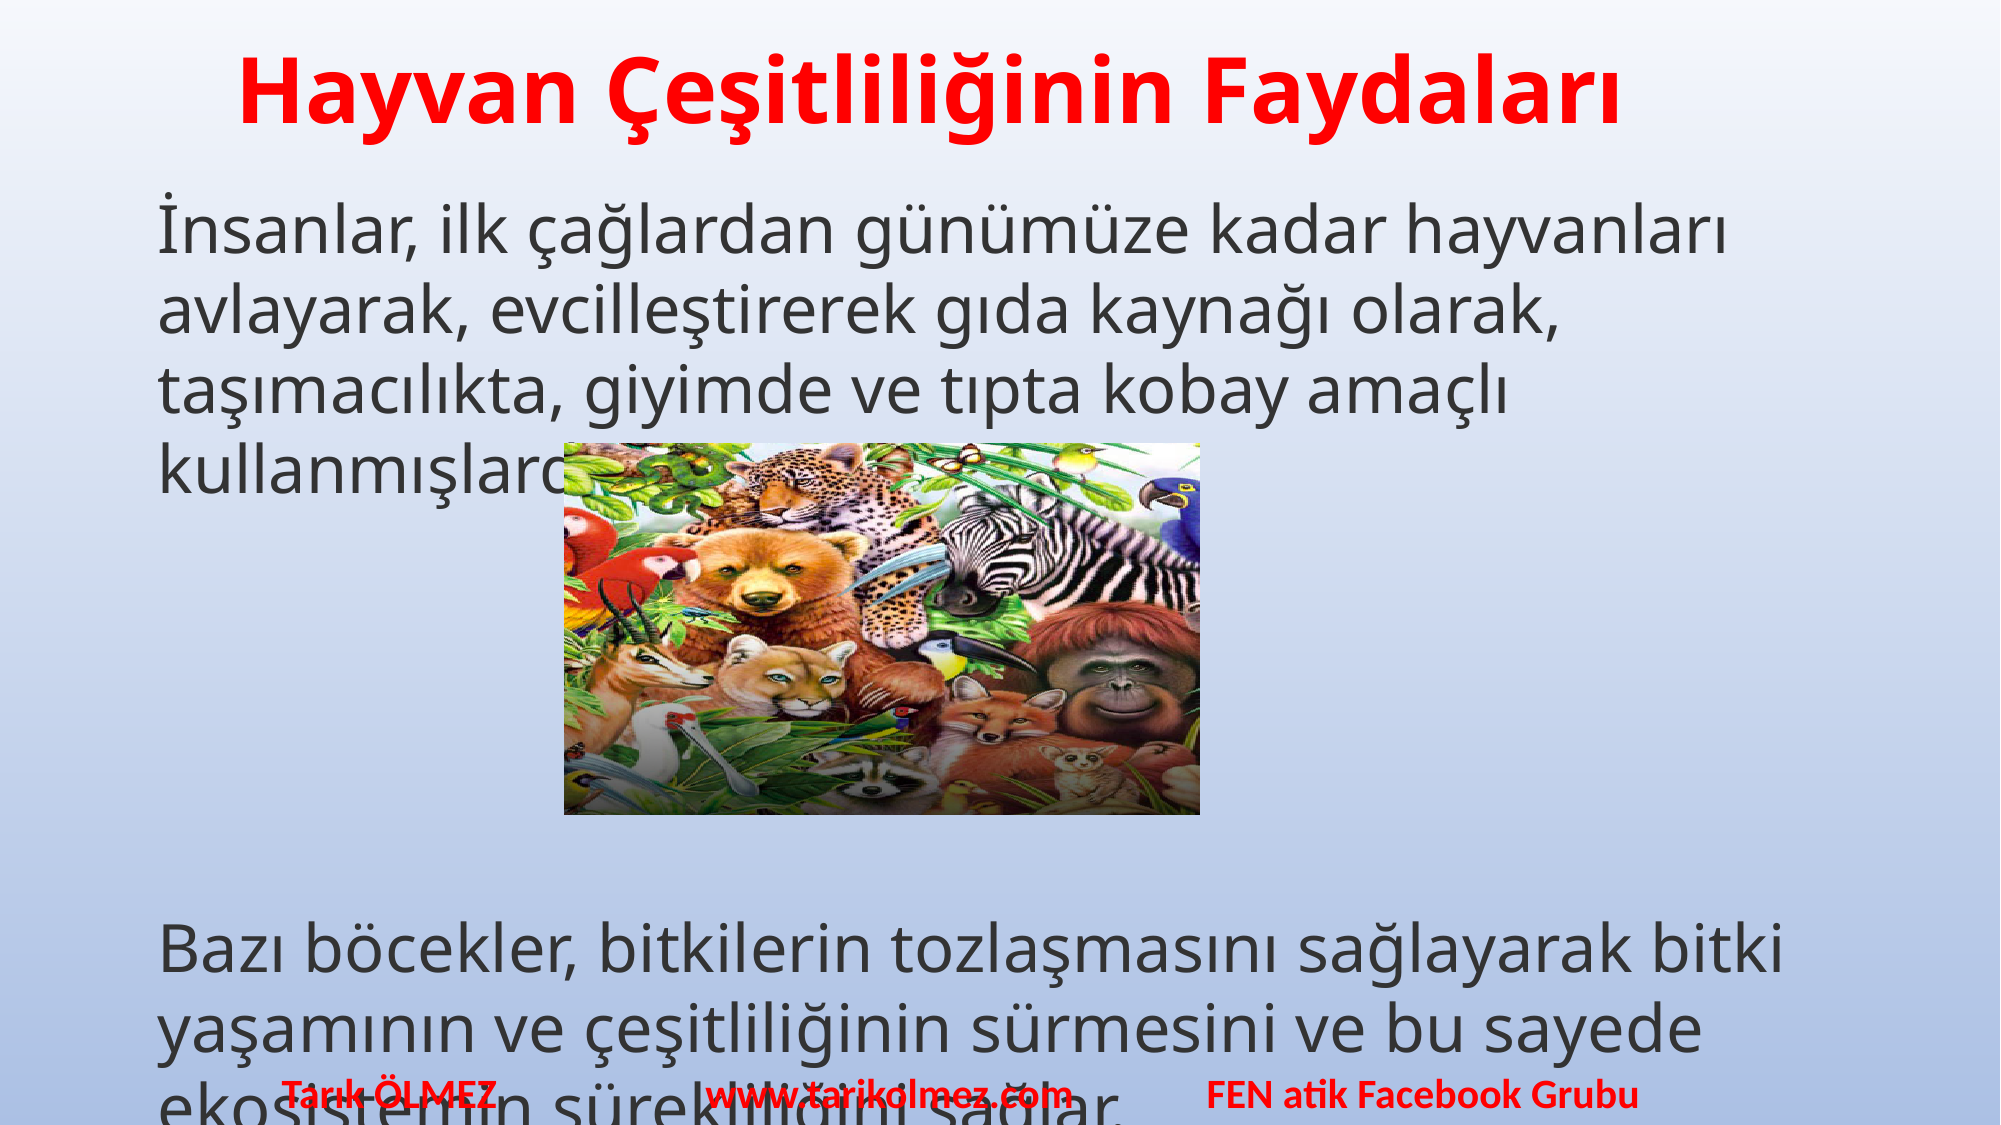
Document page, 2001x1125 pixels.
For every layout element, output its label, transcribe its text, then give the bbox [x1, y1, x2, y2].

picture [564, 443, 1200, 815]
text_box Tarık ÖLMEZ www.tarikolmez.com FEN atik Facebook Grubu [236, 1059, 1686, 1125]
text_box Hayvan Çeşitliliğinin Faydaları İnsanlar, ilk çağlardan günümüze kadar hayvanları avlayarak, evcilleştirerek gıda kaynağı olarak, taşımacılıkta, giyimde ve tıpta kobay amaçlı kullanmışlardır. Bazı böcekler, bitkilerin tozlaşmasını sağlayarak bitki yaşamının ve çeşitliliğinin sürmesini ve bu sayede ekosistemin sürekliliğini sağlar. [142, 24, 1984, 1125]
